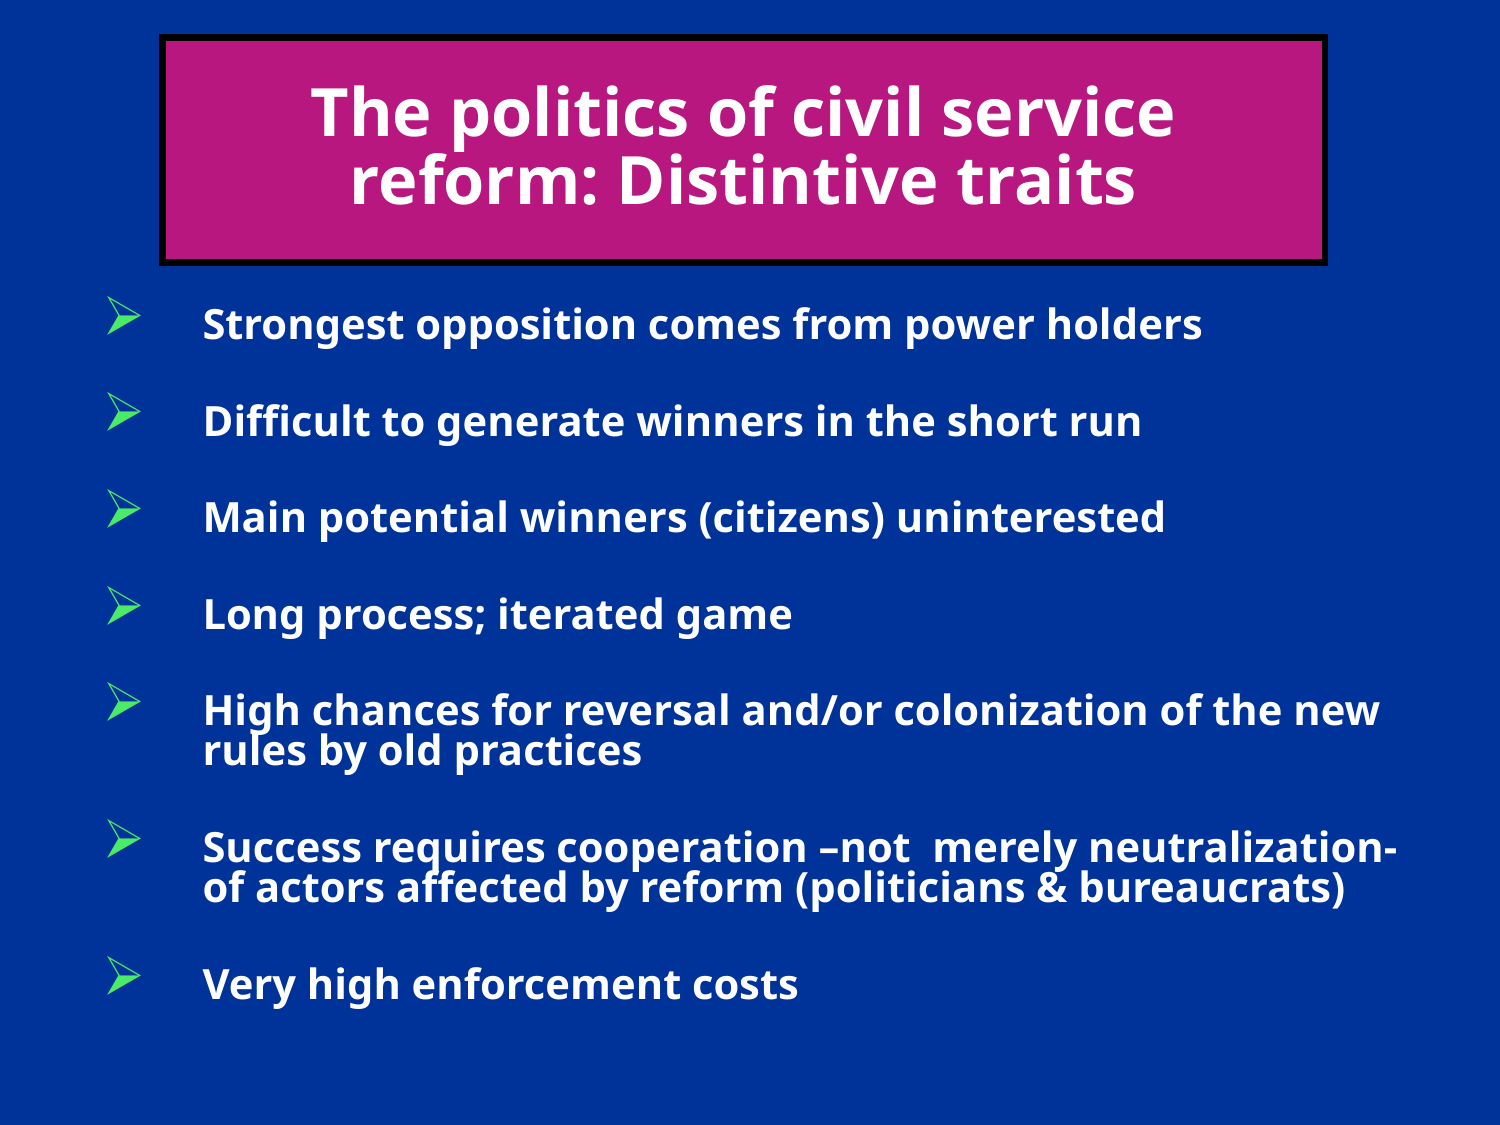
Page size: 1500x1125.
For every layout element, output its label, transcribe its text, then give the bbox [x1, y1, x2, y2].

title The politics of civil service reform: Distintive traits [162, 37, 1326, 263]
list Strongest opposition comes from power holders Difficult to generate winners in the short run Main potential winners (citizens) uninterested Long process; iterated game High chances for reversal and/or colonization of the new rules by old practices Success requires cooperation –not merely neutralization- of actors affected by reform (politicians & bureaucrats) Very high enforcement costs [87, 299, 1426, 1125]
